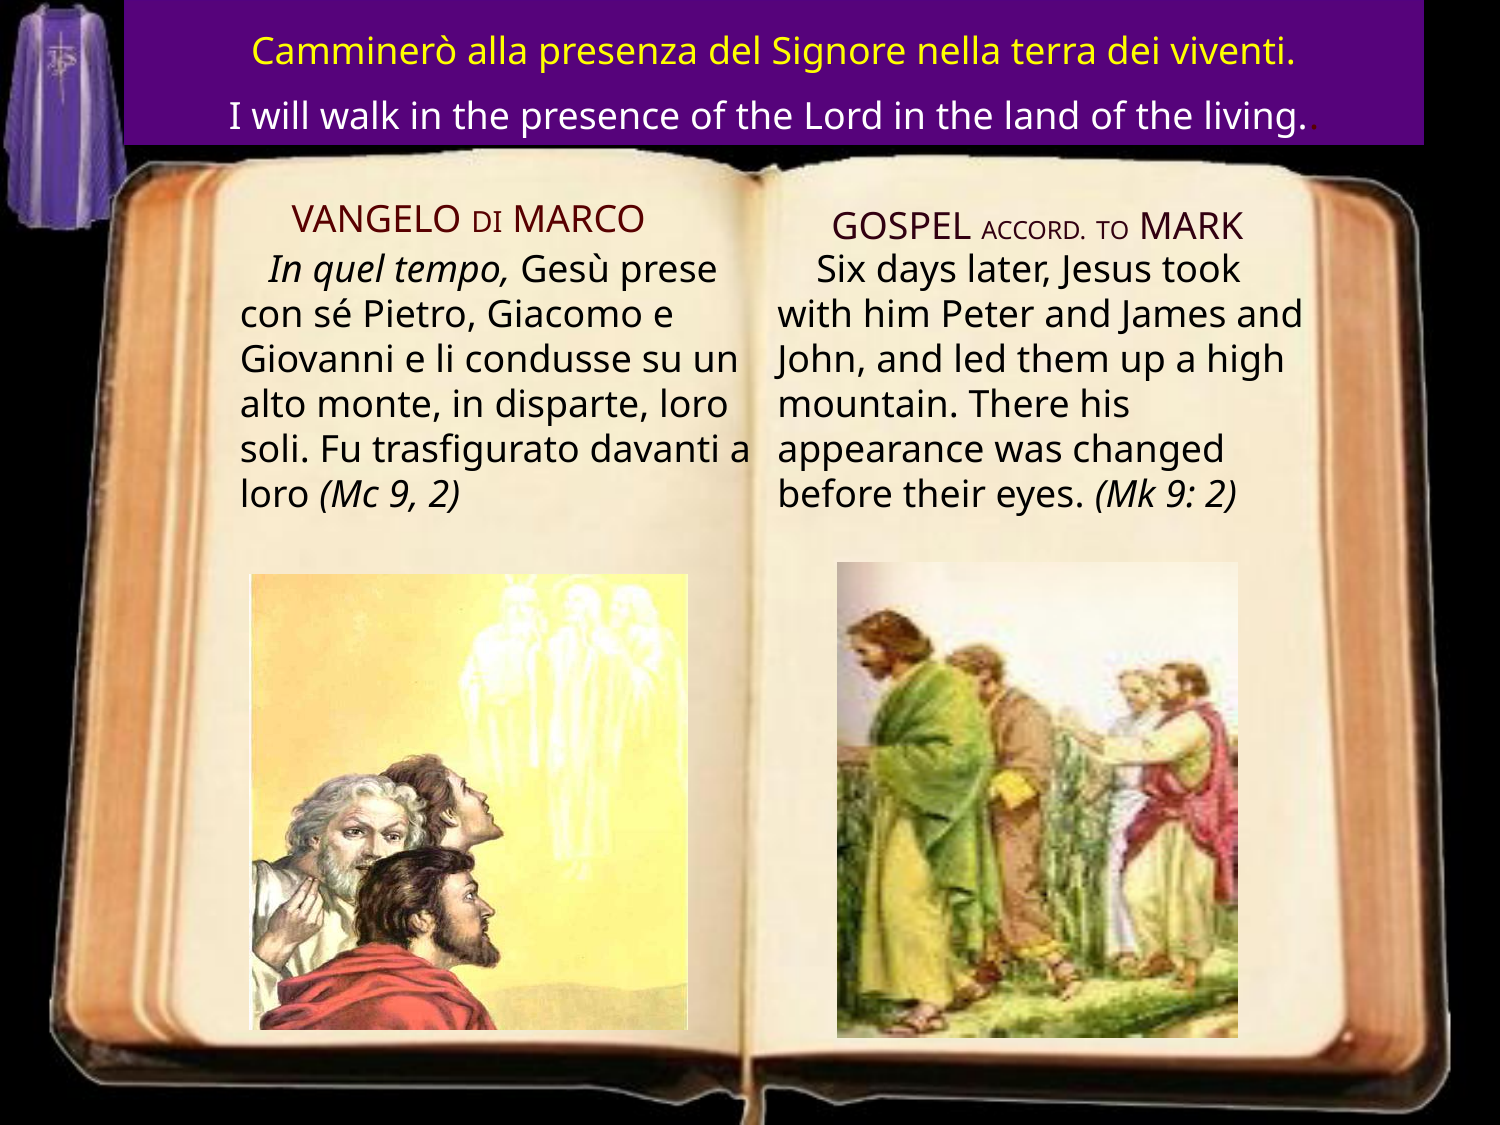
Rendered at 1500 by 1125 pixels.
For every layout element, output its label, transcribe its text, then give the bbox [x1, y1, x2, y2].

title GOSPEL ACCORD. TO MARK [738, 200, 1363, 250]
picture [0, 0, 1500, 1125]
text_box In quel tempo, Gesù prese con sé Pietro, Giacomo e Giovanni e li condusse su un alto monte, in disparte, loro soli. Fu trasfigurato davanti a loro (Mc 9, 2) [225, 237, 762, 523]
text_box Camminerò alla presenza del Signore nella terra dei viventi. I will walk in the presence of the Lord in the land of the living.. [124, 0, 1424, 145]
text_box VANGELO DI MARCO [199, 187, 738, 248]
text_box Six days later, Jesus took with him Peter and James and John, and led them up a high mountain. There his appearance was changed before their eyes. (Mk 9: 2) [762, 237, 1325, 523]
